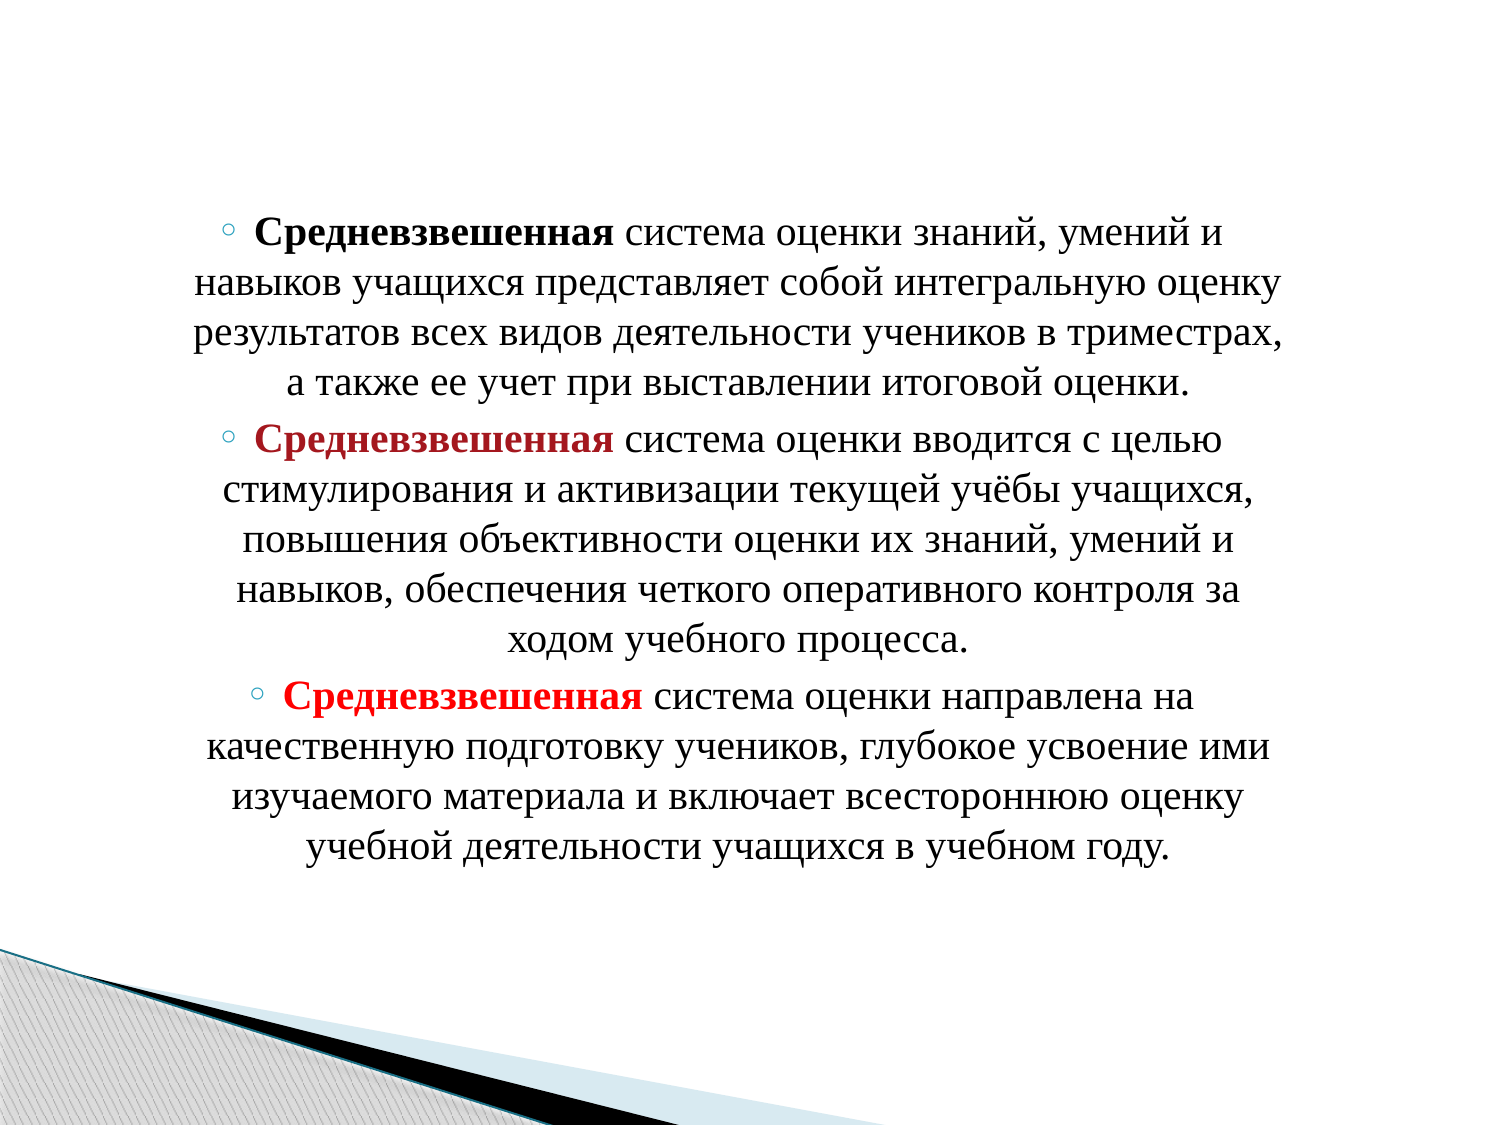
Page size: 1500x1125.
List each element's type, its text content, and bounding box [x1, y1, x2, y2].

list Средневзвешенная система оценки знаний, умений и навыков учащихся представляет собой интегральную оценку результатов всех видов деятельности учеников в триместрах, а также ее учет при выставлении итоговой оценки. Средневзвешенная система оценки вводится с целью стимулирования и активизации текущей учёбы учащихся, повышения объективности оценки их знаний, умений и навыков, обеспечения четкого оперативного контроля за ходом учебного процесса. Средневзвешенная система оценки направлена на качественную подготовку учеников, глубокое усвоение ими изучаемого материала и включает всестороннюю оценку учебной деятельности учащихся в учебном году. [75, 196, 1300, 1062]
